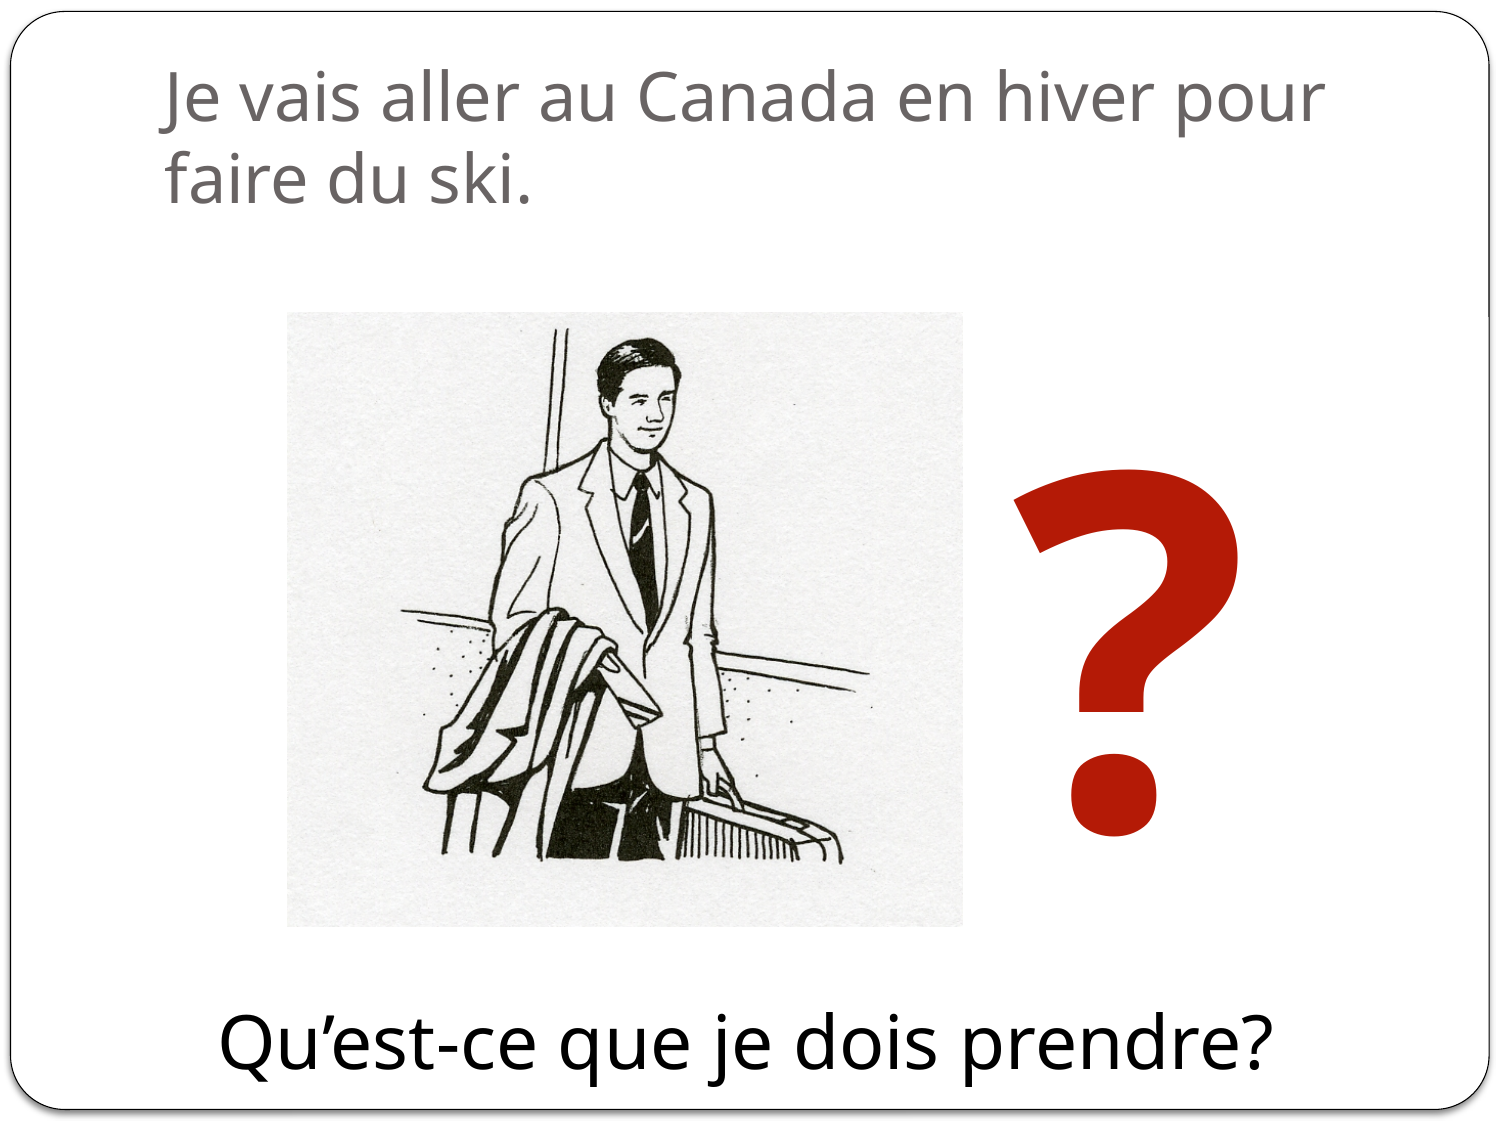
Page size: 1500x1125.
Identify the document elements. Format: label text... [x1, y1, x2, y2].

title Je vais aller au Canada en hiver pour faire du ski. [150, 45, 1425, 233]
text_box ? [962, 324, 1300, 938]
text_box Qu’est-ce que je dois prendre? [202, 987, 1290, 1093]
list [287, 312, 963, 927]
